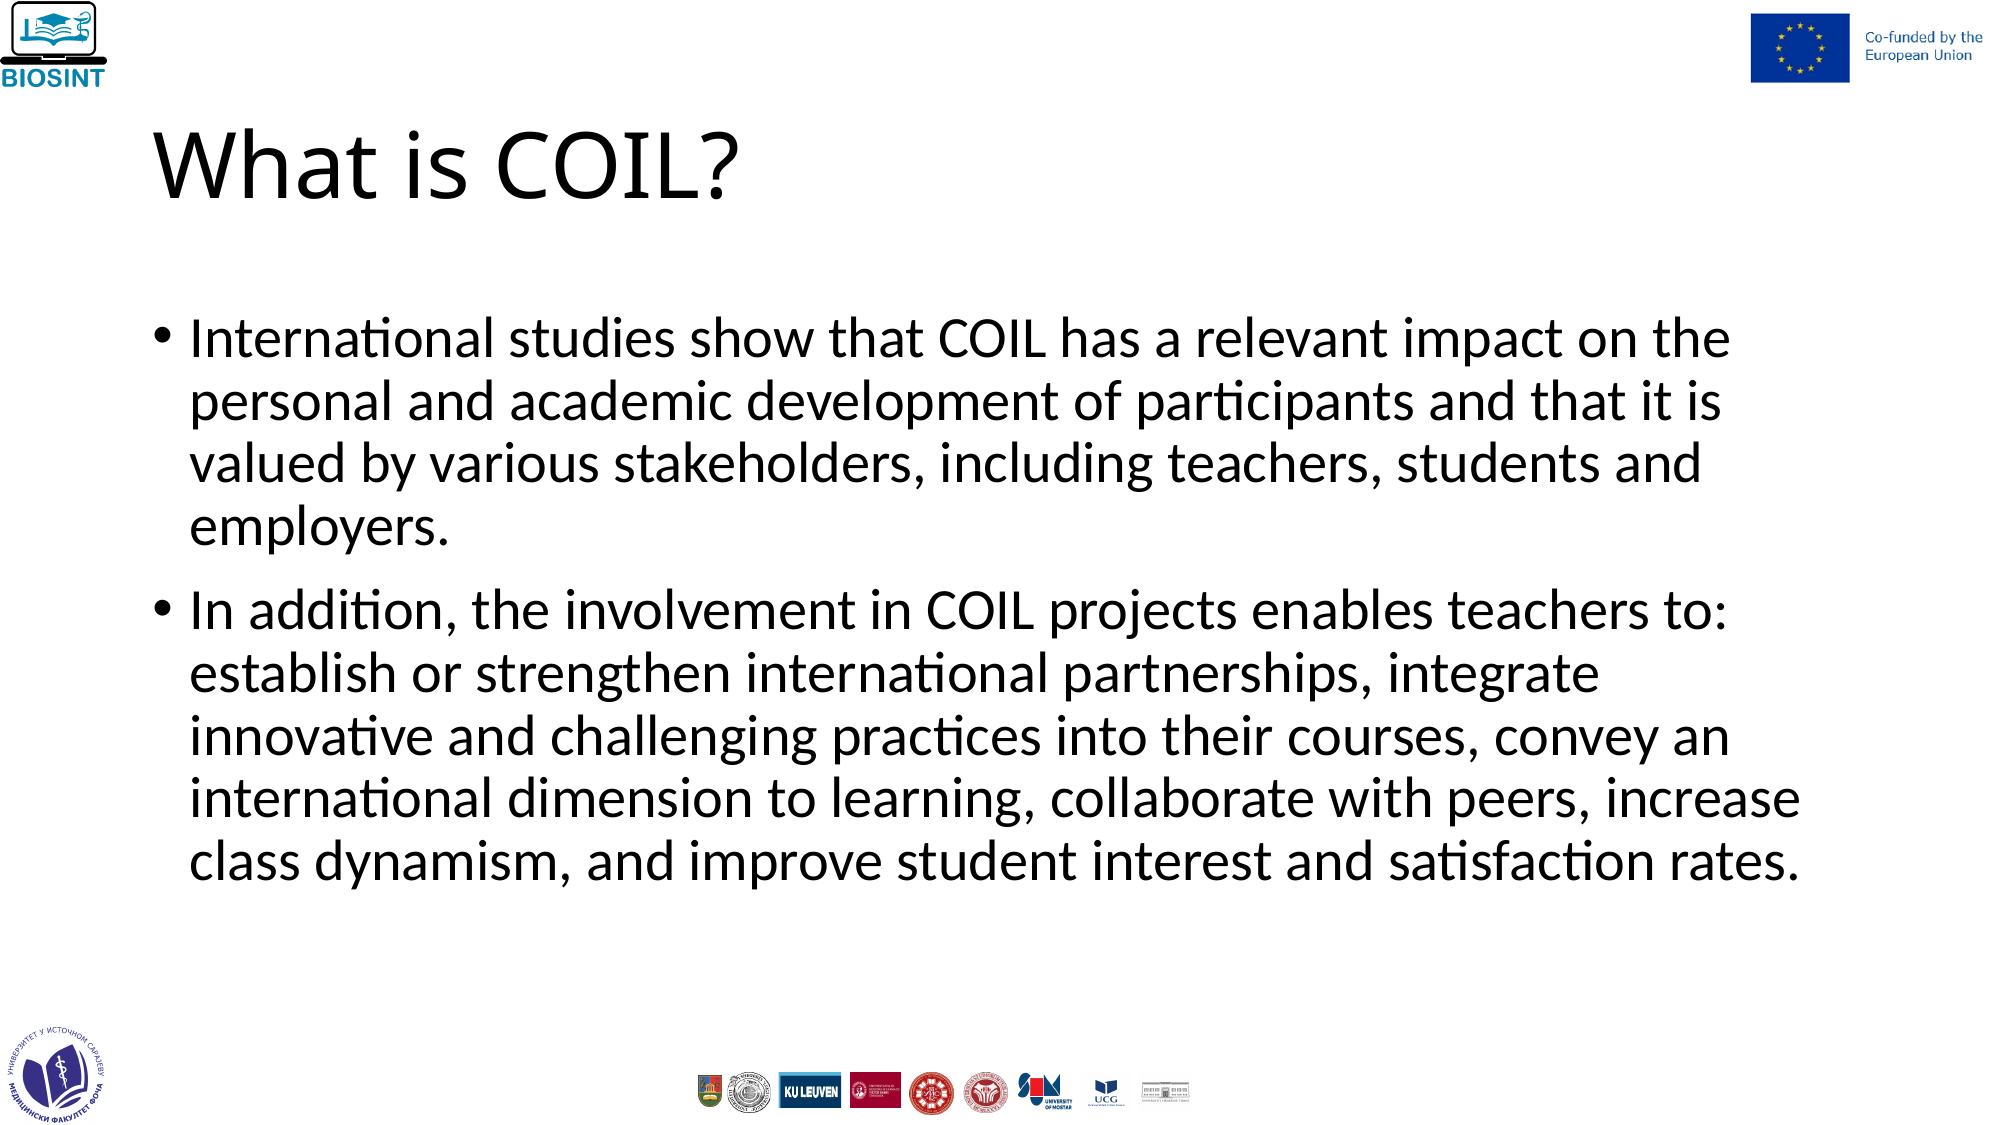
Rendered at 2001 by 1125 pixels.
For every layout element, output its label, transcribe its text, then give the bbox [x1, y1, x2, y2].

picture [1746, 1, 2000, 90]
picture [32, 72, 40, 83]
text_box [698, 1072, 1196, 1125]
title What is COIL? [137, 59, 1863, 278]
picture [3, 1024, 107, 1125]
picture [0, 1, 107, 87]
picture [77, 79, 83, 87]
list International studies show that COIL has a relevant impact on the personal and academic development of participants and that it is valued by various stakeholders, including teachers, students and employers. In addition, the involvement in COIL projects enables teachers to: establish or strengthen international partnerships, integrate innovative and challenging practices into their courses, convey an international dimension to learning, collaborate with peers, increase class dynamism, and improve student interest and satisfaction rates. [137, 299, 1863, 1107]
